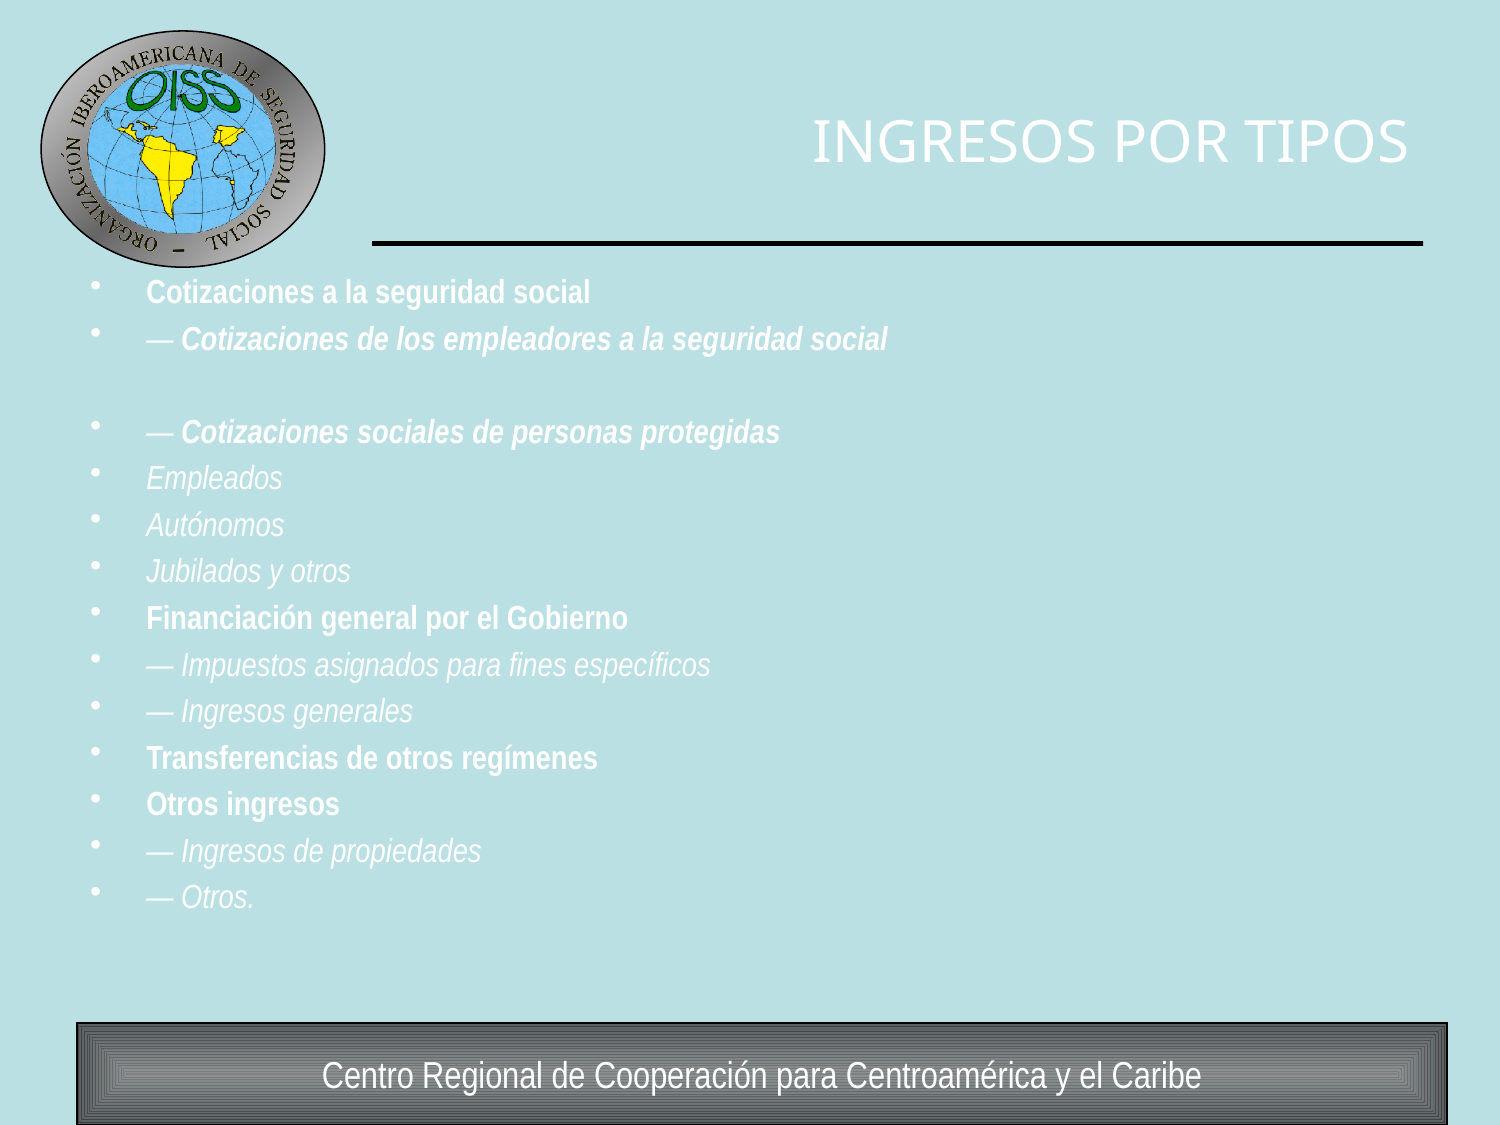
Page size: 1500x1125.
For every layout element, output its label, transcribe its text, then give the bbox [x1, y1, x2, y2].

list Cotizaciones a la seguridad social — Cotizaciones de los empleadores a la seguridad social — Cotizaciones sociales de personas protegidas Empleados Autónomos Jubilados y otros Financiación general por el Gobierno — Impuestos asignados para fines específicos — Ingresos generales Transferencias de otros regímenes Otros ingresos — Ingresos de propiedades — Otros. [74, 262, 1426, 1006]
picture [53, 42, 302, 263]
title INGRESOS POR TIPOS [371, 44, 1426, 233]
